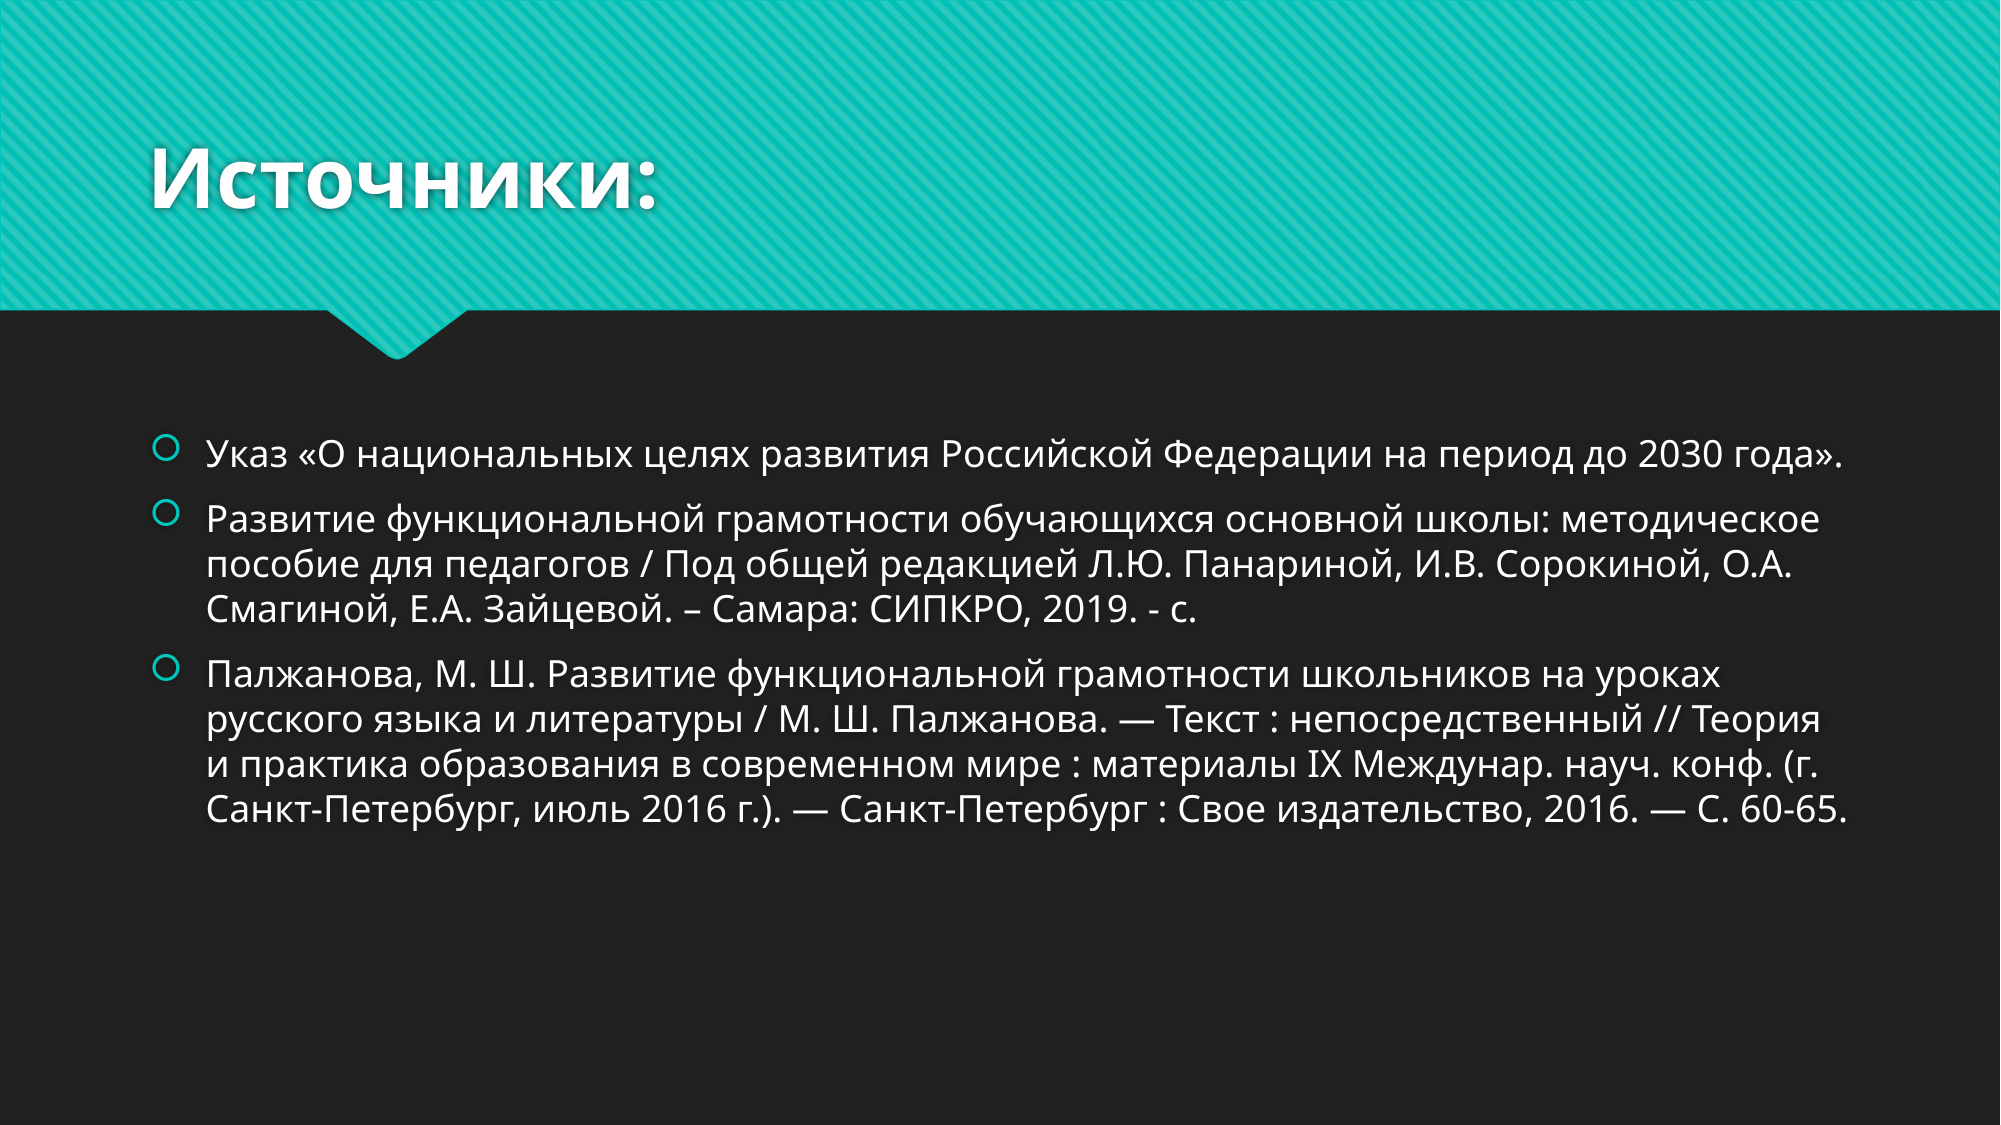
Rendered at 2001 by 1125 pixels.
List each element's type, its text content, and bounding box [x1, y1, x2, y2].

title Источники: [132, 73, 1868, 233]
list Указ «О национальных целях развития Российской Федерации на период до 2030 года». Развитие функциональной грамотности обучающихся основной школы: методическое пособие для педагогов / Под общей редакцией Л.Ю. Панариной, И.В. Сорокиной, О.А. Смагиной, Е.А. Зайцевой. – Самара: СИПКРО, 2019. - с. Палжанова, М. Ш. Развитие функциональной грамотности школьников на уроках русского языка и литературы / М. Ш. Палжанова. — Текст : непосредственный // Теория и практика образования в современном мире : материалы IX Междунар. науч. конф. (г. Санкт-Петербург, июль 2016 г.). — Санкт-Петербург : Свое издательство, 2016. — С. 60-65. [134, 364, 1866, 962]
